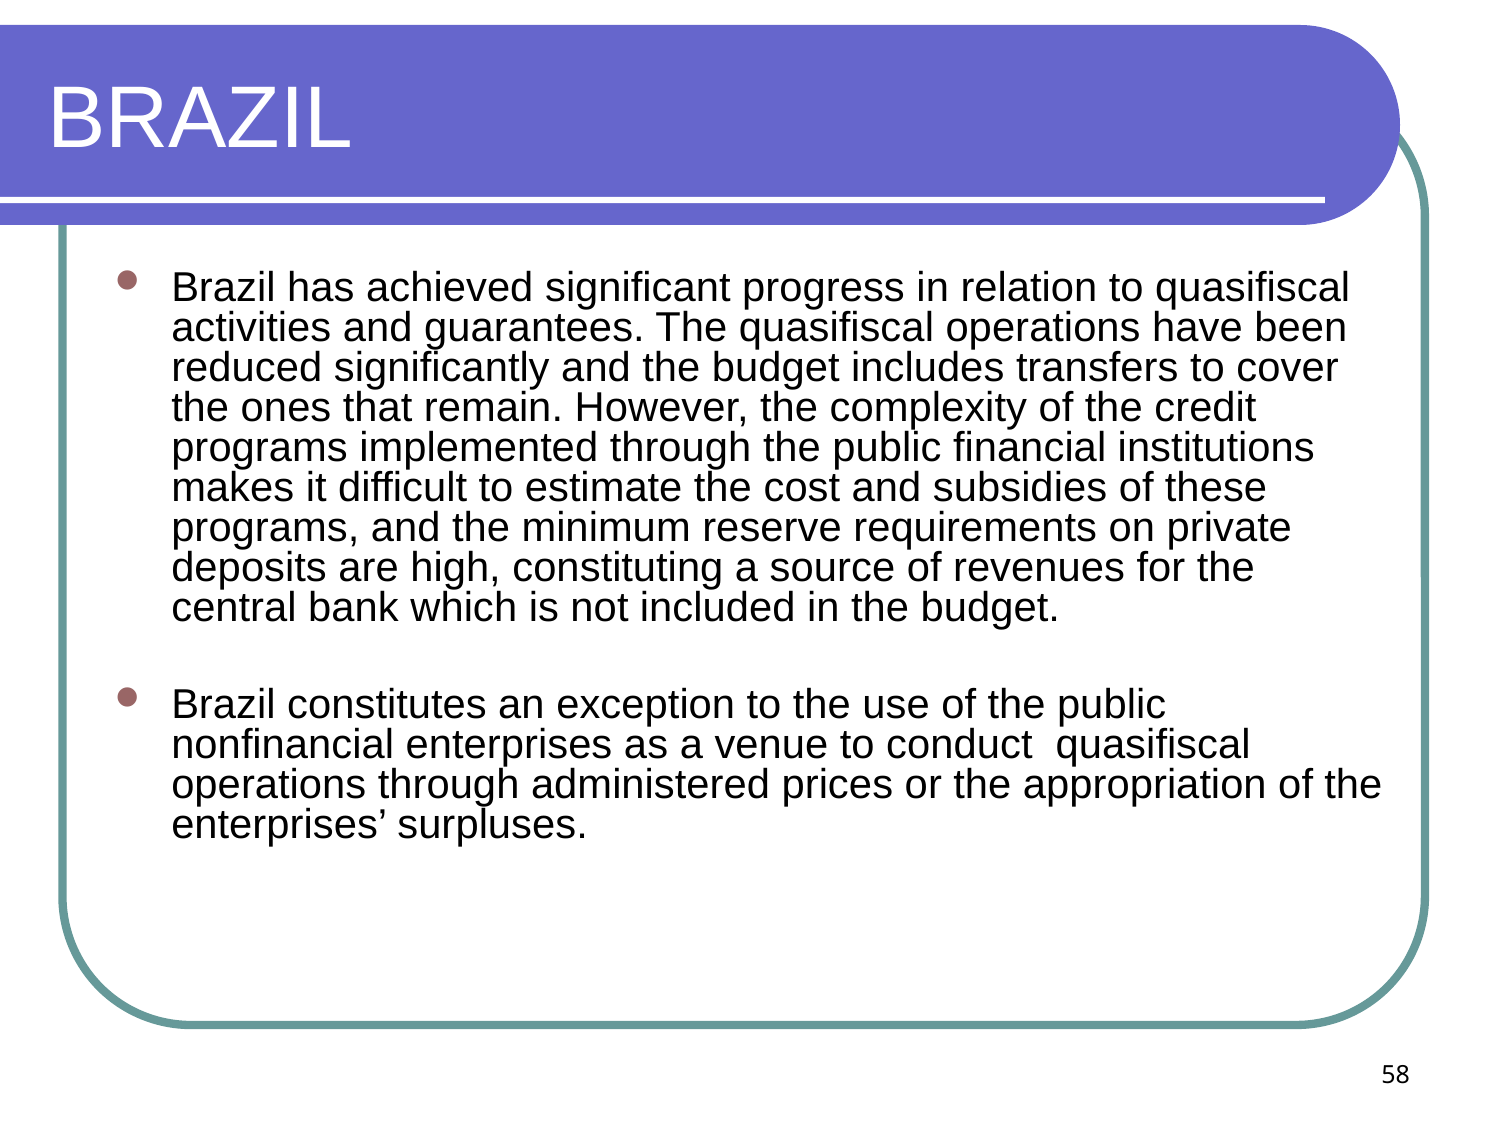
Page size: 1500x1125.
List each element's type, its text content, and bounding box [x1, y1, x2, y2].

list Brazil has achieved significant progress in relation to quasifiscal activities and guarantees. The quasifiscal operations have been reduced significantly and the budget includes transfers to cover the ones that remain. However, the complexity of the credit programs implemented through the public financial institutions makes it difficult to estimate the cost and subsidies of these programs, and the minimum reserve requirements on private deposits are high, constituting a source of revenues for the central bank which is not included in the budget. Brazil constitutes an exception to the use of the public nonfinancial enterprises as a venue to conduct quasifiscal operations through administered prices or the appropriation of the enterprises’ surpluses. [99, 262, 1401, 988]
slide_number 58 [1074, 1024, 1426, 1101]
title BRAZIL [31, 37, 1348, 188]
